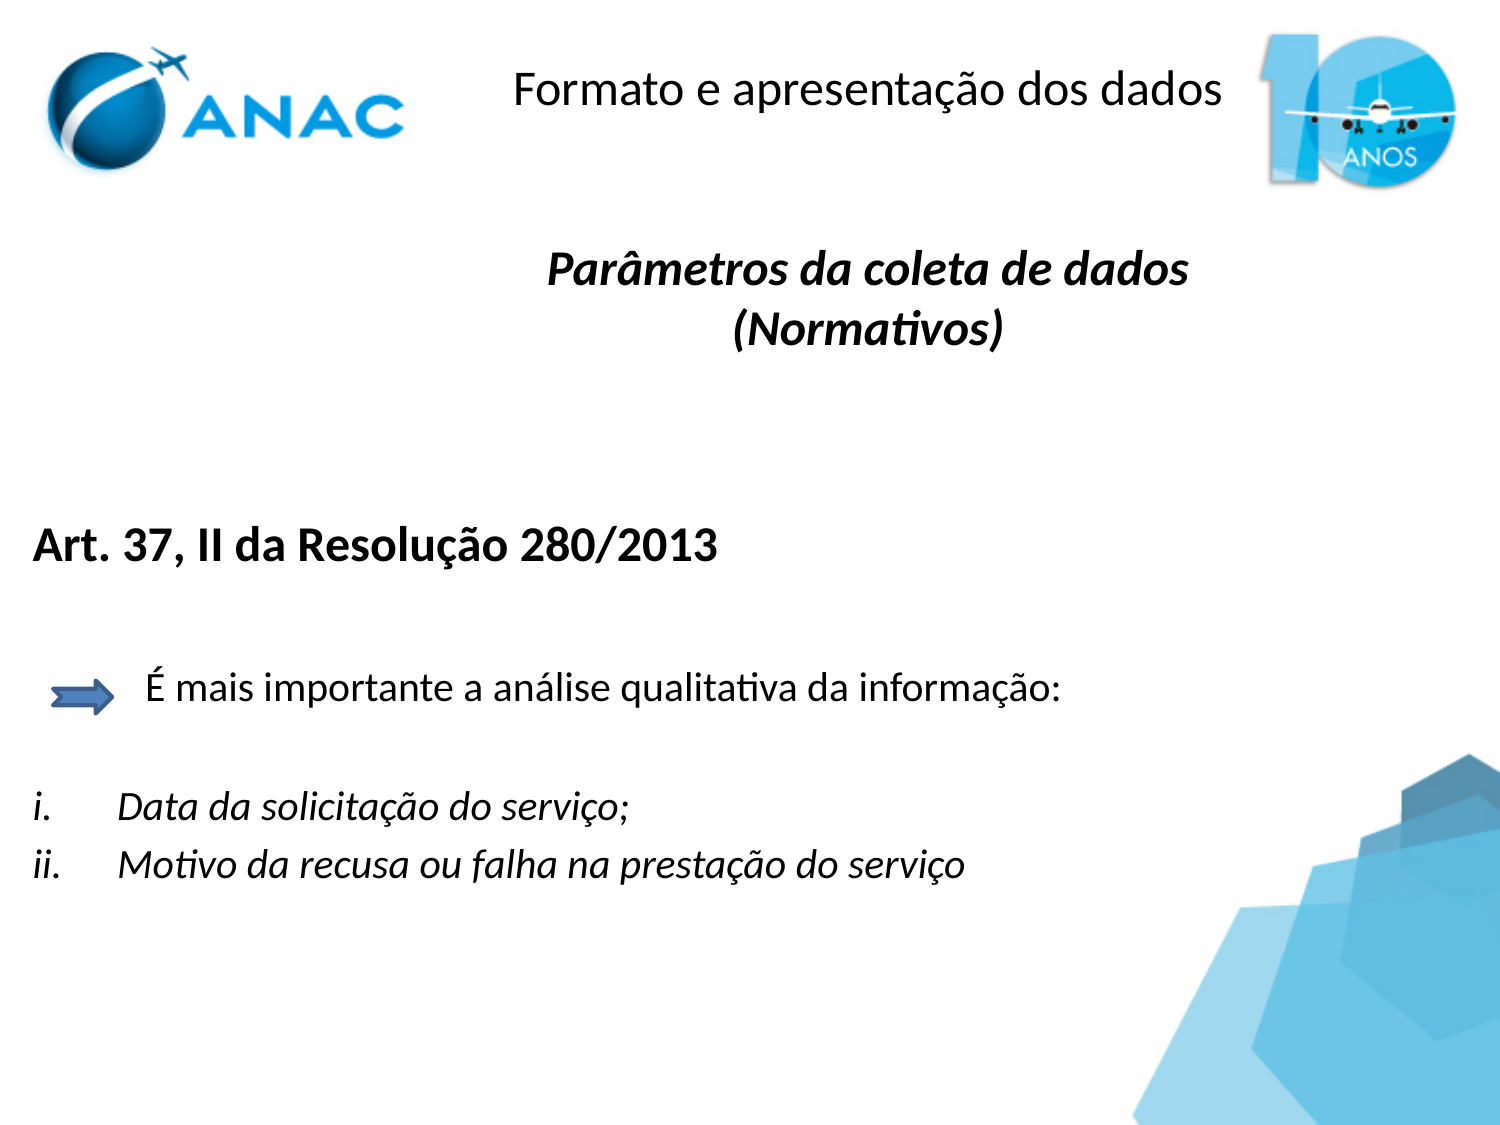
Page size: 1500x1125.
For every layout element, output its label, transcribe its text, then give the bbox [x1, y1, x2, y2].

text_box Formato e apresentação dos dados Parâmetros da coleta de dados (Normativos) [490, 48, 1247, 363]
picture [0, 0, 1500, 1125]
list Art. 37, II da Resolução 280/2013 É mais importante a análise qualitativa da informação: Data da solicitação do serviço; Motivo da recusa ou falha na prestação do serviço [17, 444, 1448, 1094]
text_box [51, 678, 115, 716]
